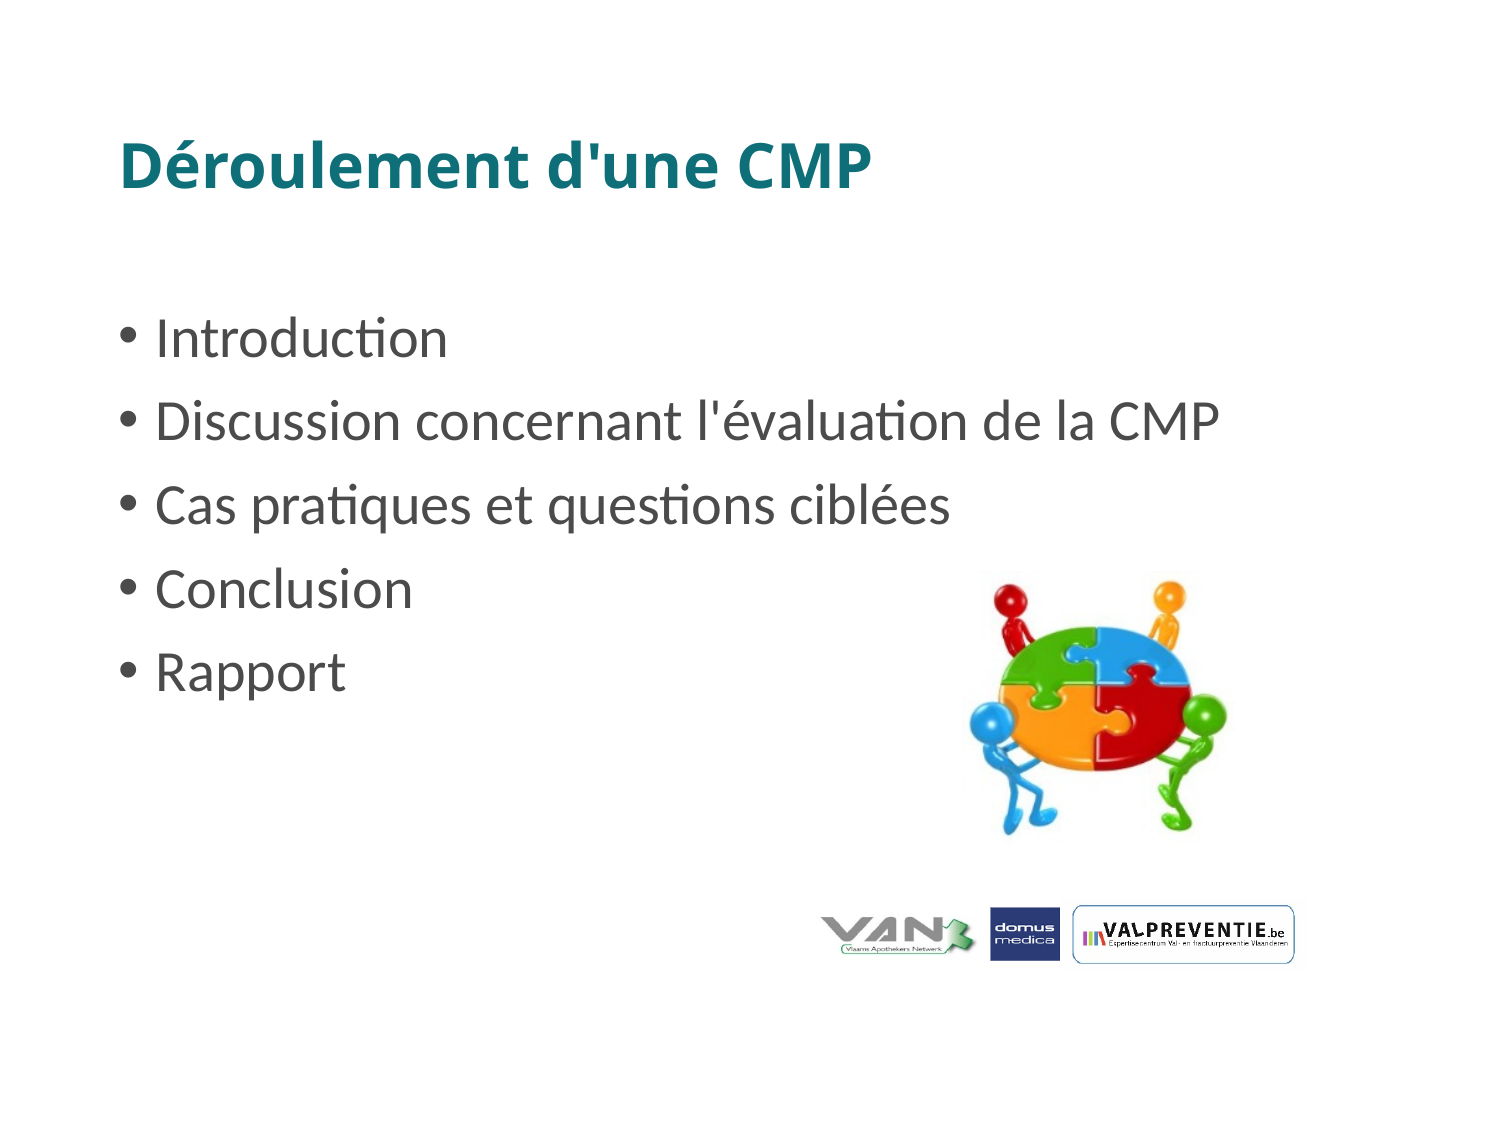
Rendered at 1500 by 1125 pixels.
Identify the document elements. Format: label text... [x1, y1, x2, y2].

list Introduction Discussion concernant l'évaluation de la CMP Cas pratiques et questions ciblées Conclusion Rapport [103, 299, 1397, 1014]
picture [962, 571, 1235, 844]
title Déroulement d'une CMP [103, 59, 1397, 278]
picture [812, 898, 1307, 970]
